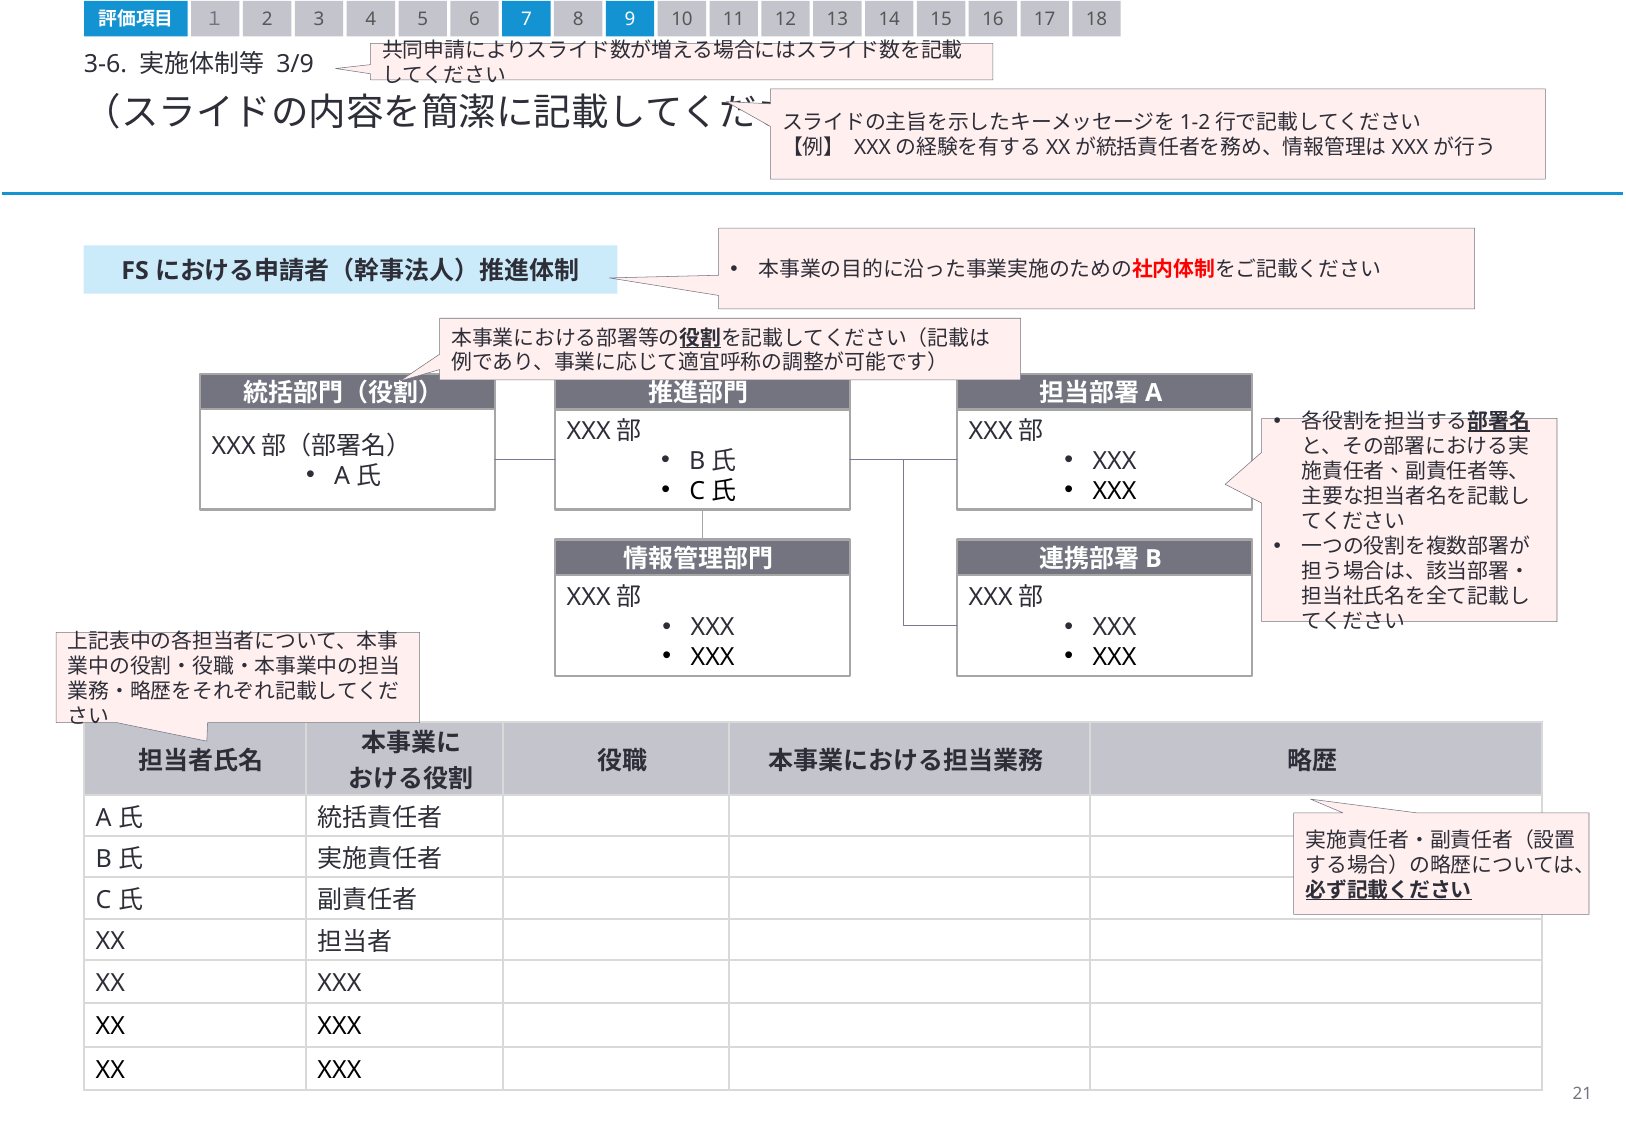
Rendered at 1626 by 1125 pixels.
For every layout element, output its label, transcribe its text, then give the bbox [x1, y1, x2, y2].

table_cell [1091, 878, 1541, 918]
table_cell [504, 878, 728, 918]
table_cell XX [85, 1004, 305, 1046]
table_cell C氏 [85, 878, 305, 918]
table_cell XXX [307, 1048, 502, 1089]
text_box XXX部（部署名） A氏 [199, 408, 496, 510]
table_cell XX [85, 920, 305, 959]
text_box 連携部署B [958, 539, 1253, 576]
table_cell 統括責任者 [307, 796, 502, 835]
table_cell XX [85, 961, 305, 1002]
text_box 情報管理部門 [554, 539, 849, 576]
text_box 上記表中の各担当者について、本事業中の役割・役職・本事業中の担当業務・略歴をそれぞれ記載してください [55, 631, 421, 743]
text_box 共同申請によりスライド数が増える場合にはスライド数を記載してください [334, 42, 994, 81]
text_box XXX部 B氏 C氏 [554, 410, 851, 510]
table_cell 実施責任者 [307, 837, 502, 876]
text_box 各役割を担当する部署名と、その部署における実施責任者、副責任者等、主要な担当者名を記載してください 一つの役割を複数部署が担う場合は、該当部署・担当社氏名を全て記載してください [1224, 417, 1558, 623]
table_cell A氏 [85, 796, 305, 835]
table_cell [504, 920, 728, 959]
table_cell [504, 961, 728, 1002]
table_cell [730, 1004, 1089, 1046]
table_cell XXX [307, 961, 502, 1002]
text_box 担当部署A [956, 373, 1253, 410]
table_header 役職 [504, 723, 728, 794]
table_cell [1091, 796, 1541, 835]
text_box 推進部門 [554, 381, 851, 410]
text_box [83, 0, 1122, 37]
text_box スライドの主旨を示したキーメッセージを1-2行で記載してください 【例】 XXXの経験を有するXXが統括責任者を務め、情報管理はXXXが行う [725, 87, 1547, 180]
table_cell [504, 1004, 728, 1046]
table_cell [1091, 961, 1541, 1002]
table_cell XXX [307, 1004, 502, 1046]
table_cell [730, 961, 1089, 1002]
table_cell [504, 796, 728, 835]
list （スライドの内容を簡潔に記載してください） [84, 83, 1543, 183]
table_cell [730, 1048, 1089, 1089]
text_box XXX部 XXX XXX [554, 576, 851, 676]
table_cell [730, 796, 1089, 835]
table_header 略歴 [1091, 723, 1541, 794]
table_cell [1091, 1004, 1541, 1046]
table_header 担当者氏名 [85, 724, 305, 794]
text_box 実施責任者・副責任者（設置する場合）の略歴については、必ず記載ください [1292, 798, 1590, 916]
text_box 本事業の目的に沿った事業実施のための社内体制をご記載ください [608, 227, 1476, 310]
table_cell [730, 920, 1089, 959]
table_header 本事業における担当業務 [730, 723, 1089, 794]
table_cell 副責任者 [307, 878, 502, 918]
text_box XXX部 XXX XXX [956, 410, 1253, 510]
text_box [849, 460, 958, 626]
table_cell [1091, 1048, 1541, 1089]
table_cell [1091, 837, 1292, 876]
text_box XXX部 XXX XXX [956, 576, 1253, 676]
table_header 本事業に おける役割 [307, 723, 502, 794]
table_cell [504, 837, 728, 876]
table_cell [730, 837, 1089, 876]
text_box 本事業における部署等の役割を記載してください（記載は例であり、事業に応じて適宜呼称の調整が可能です） [399, 317, 1022, 382]
table_cell 担当者 [307, 920, 502, 959]
text_box FSにおける申請者（幹事法人）推進体制 [83, 244, 618, 295]
text_box 統括部門（役割） [199, 373, 496, 408]
table_cell [1091, 920, 1541, 959]
list 3-6. 実施体制等 3/9 [84, 40, 1543, 82]
table_cell [730, 878, 1089, 918]
table_cell B氏 [85, 837, 305, 876]
table_cell XX [85, 1048, 305, 1089]
table_cell [504, 1048, 728, 1089]
